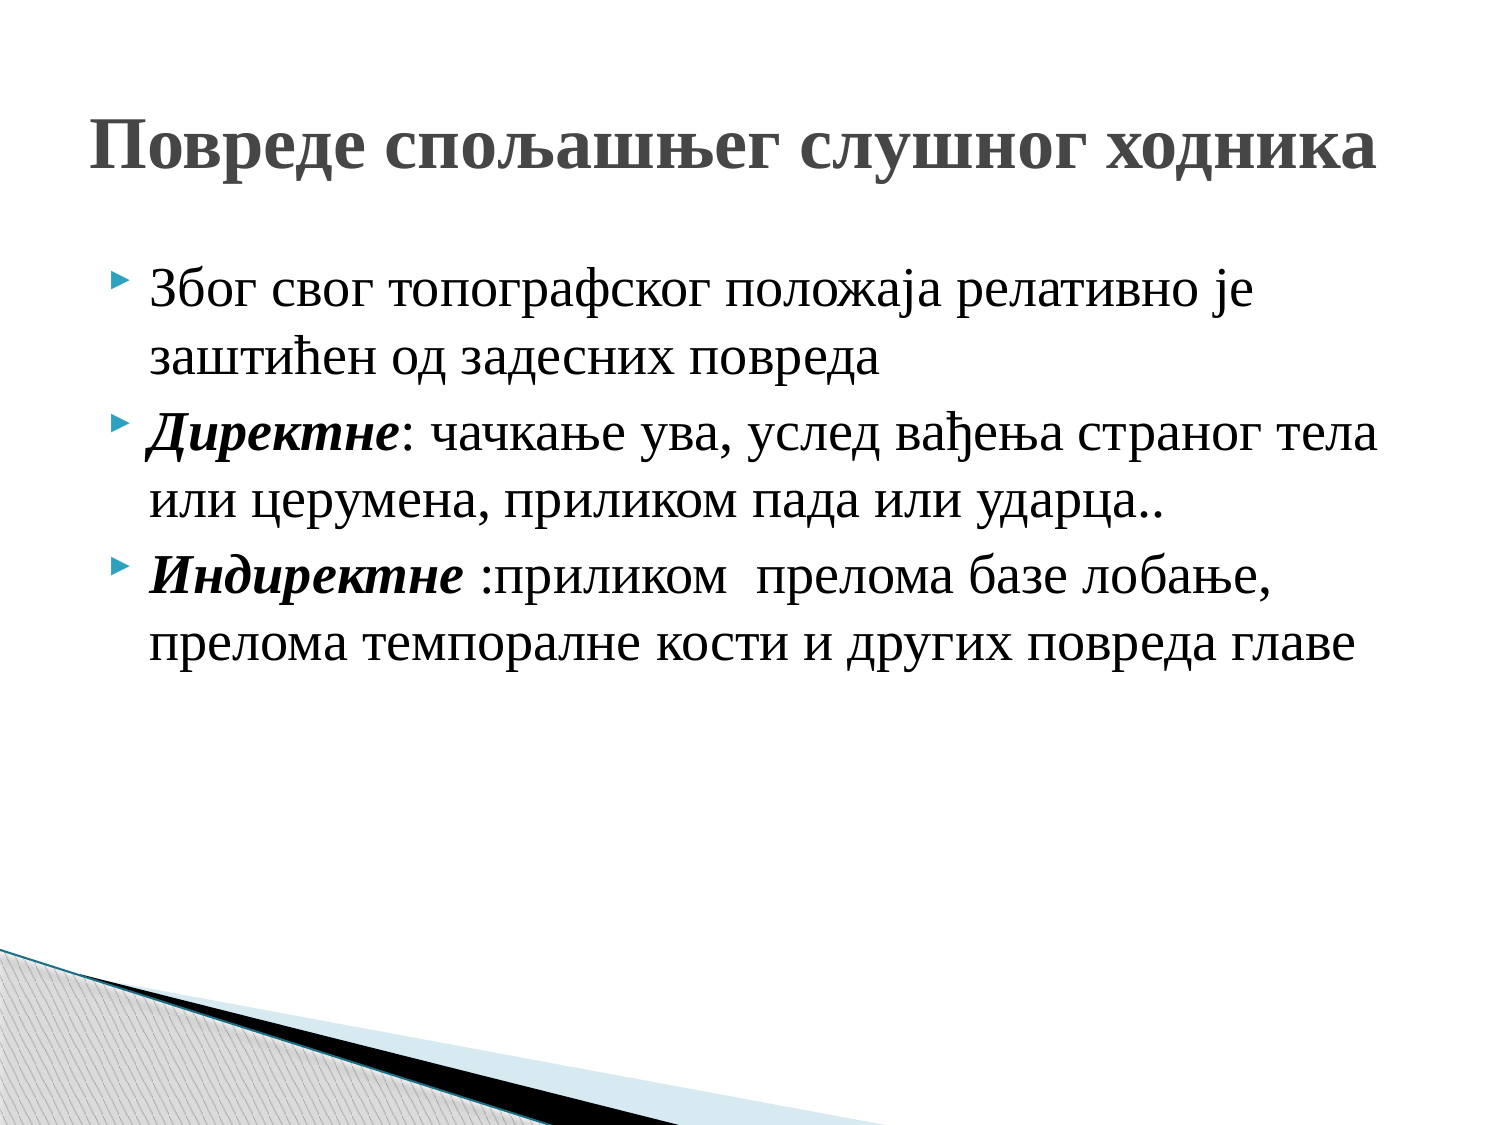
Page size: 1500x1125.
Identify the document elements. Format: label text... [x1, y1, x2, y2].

title Повреде спољашњег слушног ходника [75, 45, 1425, 233]
list Због свог топографског положаја релативно је заштићен од задесних повреда Директне: чачкање ува, услед вађења страног тела или церумена, приликом пада или ударца.. Индиректне :приликом прелома базе лобање, прелома темпоралне кости и других повреда главе [74, 242, 1426, 986]
